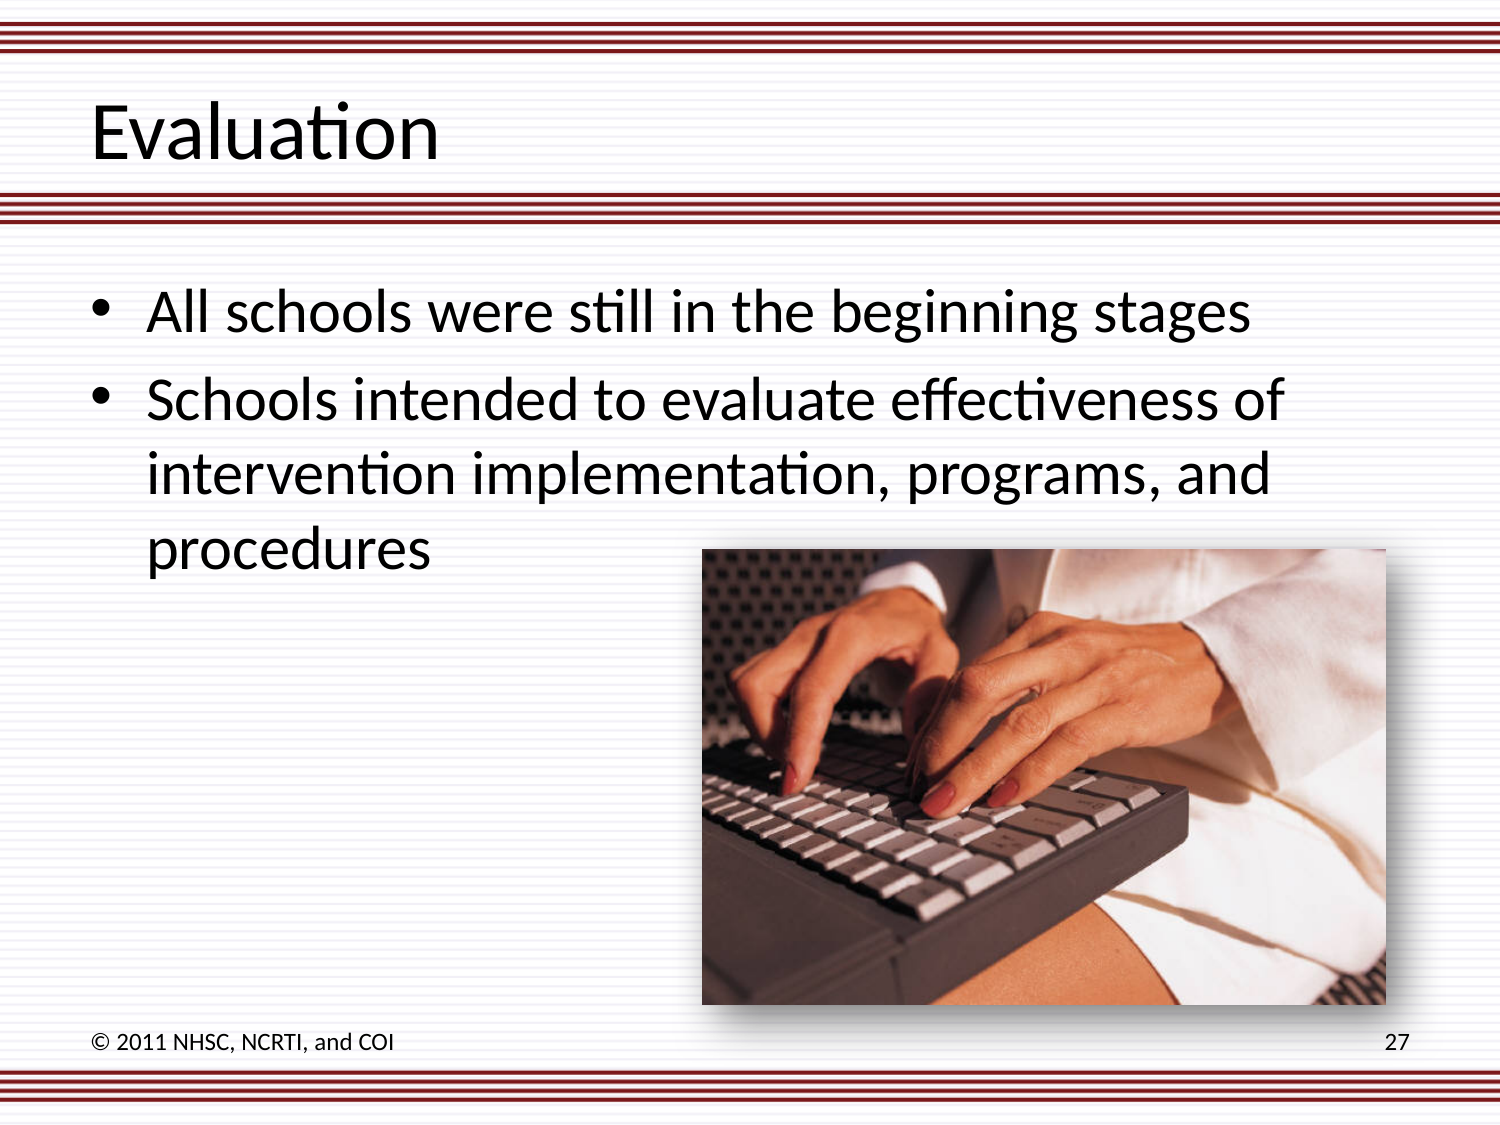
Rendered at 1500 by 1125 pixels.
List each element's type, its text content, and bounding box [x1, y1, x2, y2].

list All schools were still in the beginning stages Schools intended to evaluate effectiveness of intervention implementation, programs, and procedures [74, 262, 1426, 1006]
picture [0, 0, 1500, 1125]
footer © 2011 NHSC, NCRTI, and COI [75, 1010, 550, 1071]
slide_number 27 [1074, 1010, 1425, 1071]
title Evaluation [74, 44, 1426, 209]
